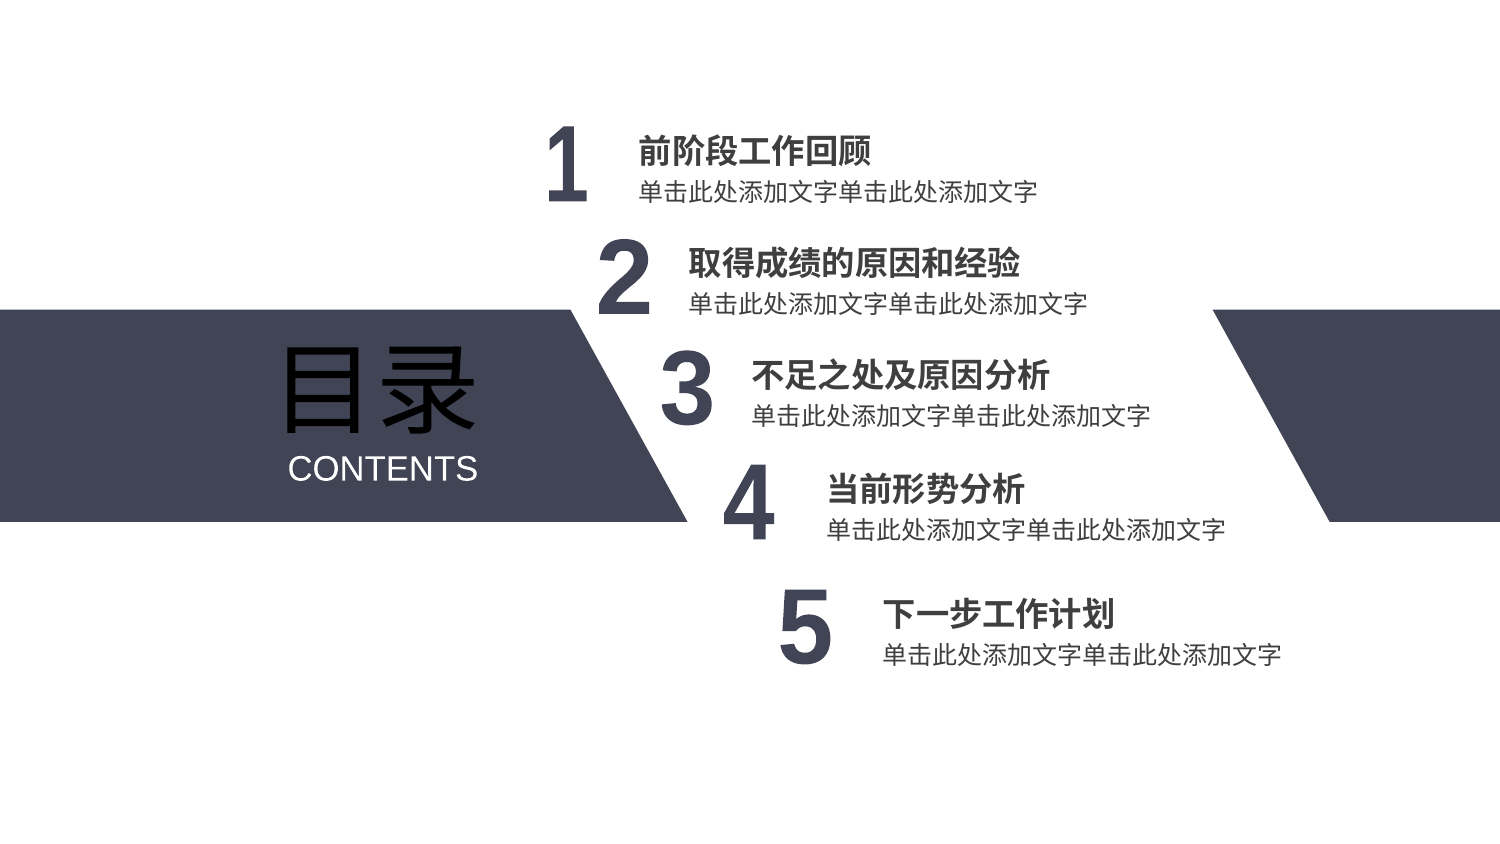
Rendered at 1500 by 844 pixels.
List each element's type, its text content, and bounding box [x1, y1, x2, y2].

text_box 不足之处及原因分析 单击此处添加文字单击此处添加文字 [736, 338, 1225, 438]
text_box 下一步工作计划 单击此处添加文字单击此处添加文字 [867, 577, 1356, 677]
text_box 当前形势分析 单击此处添加文字单击此处添加文字 [811, 452, 1300, 552]
text_box [0, 309, 688, 522]
text_box [1212, 309, 1500, 522]
text_box 取得成绩的原因和经验 单击此处添加文字单击此处添加文字 [674, 227, 1162, 326]
text_box 前阶段工作回顾 单击此处添加文字单击此处添加文字 [624, 114, 1112, 214]
